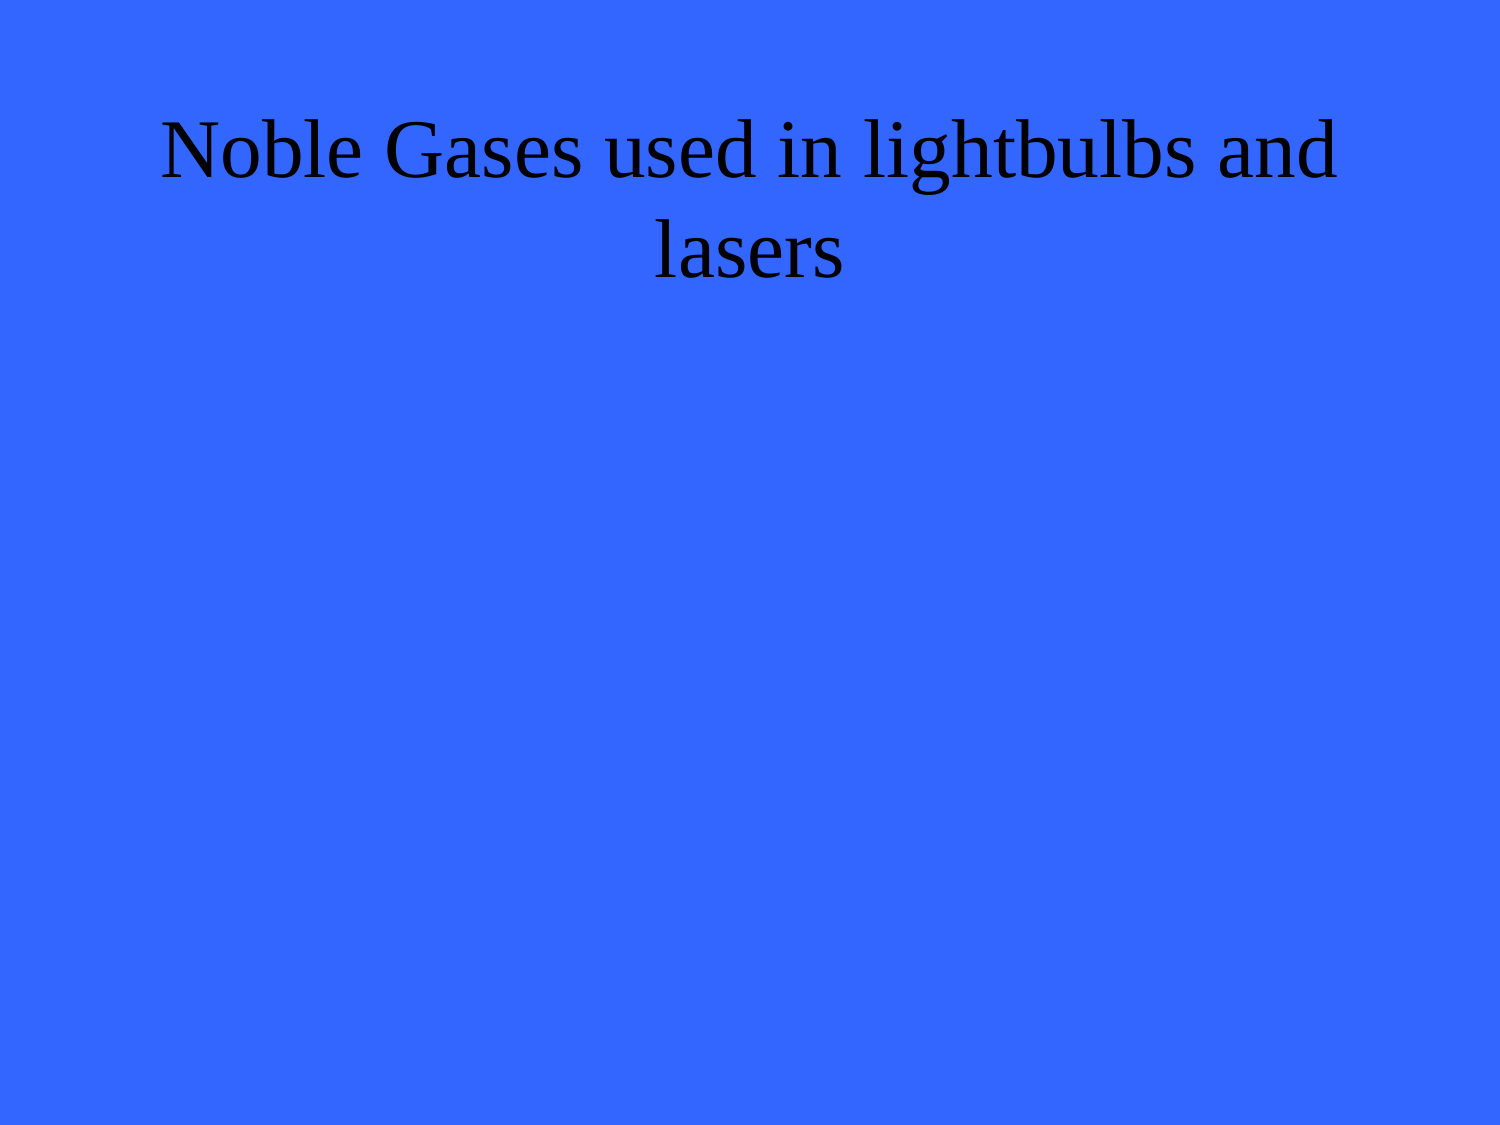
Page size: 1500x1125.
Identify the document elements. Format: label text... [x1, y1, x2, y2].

title Noble Gases used in lightbulbs and lasers [112, 99, 1388, 288]
